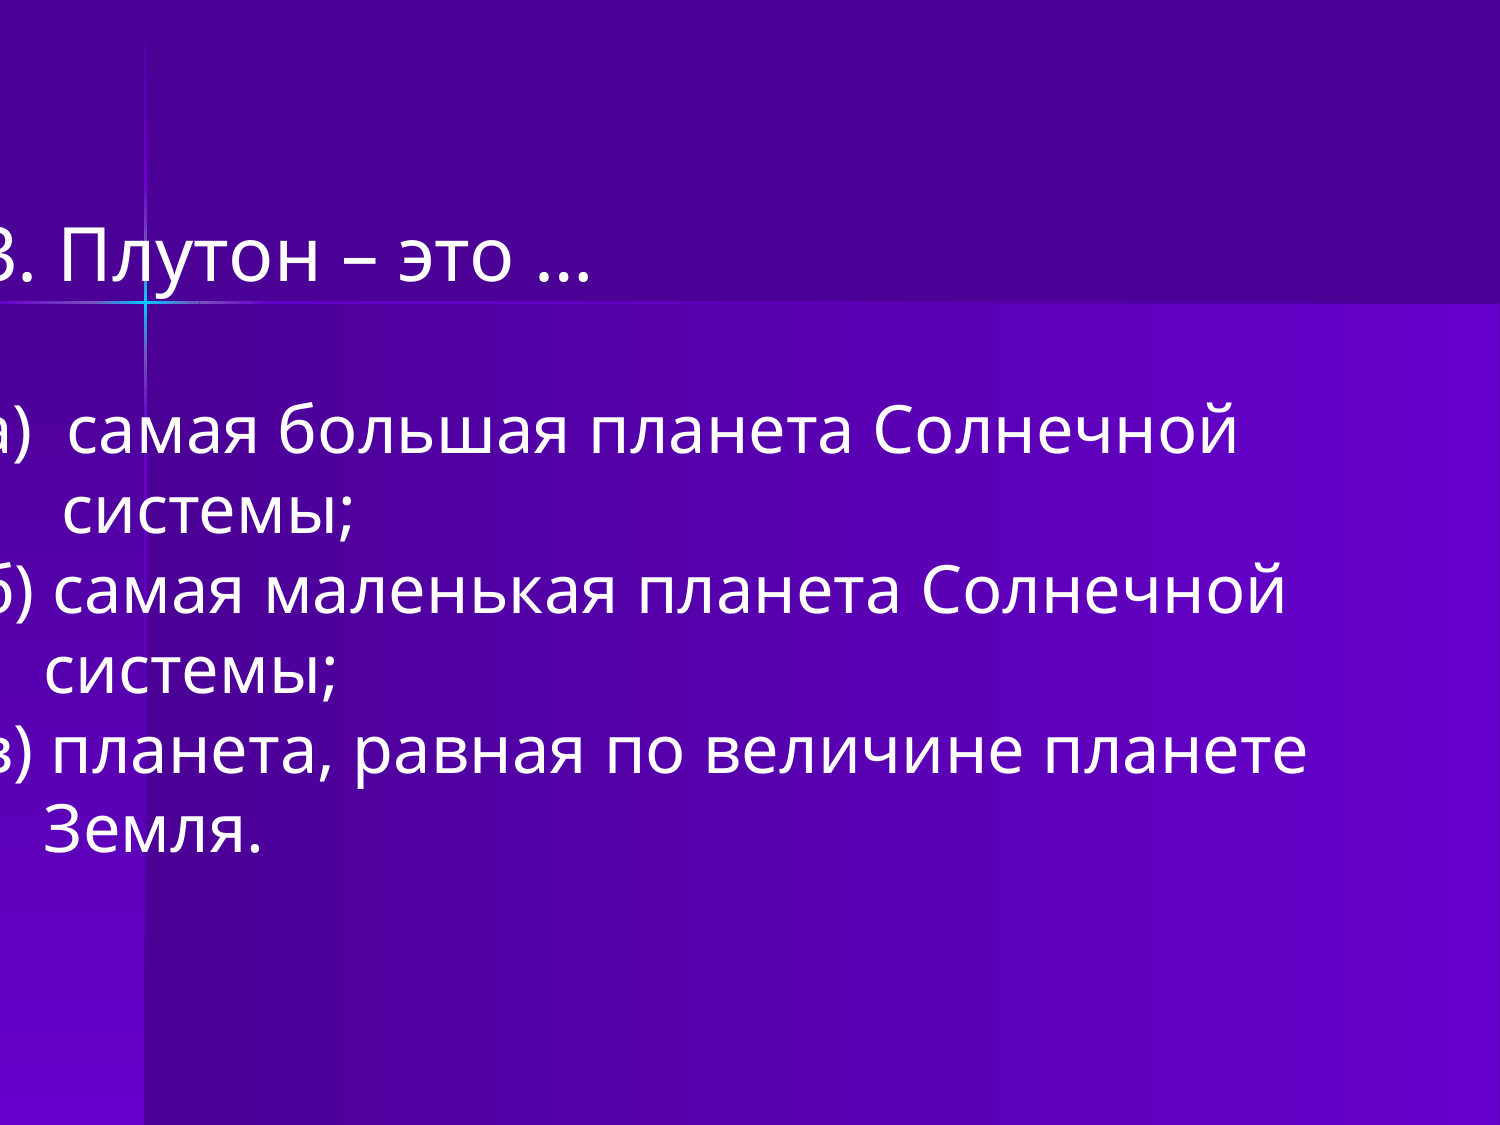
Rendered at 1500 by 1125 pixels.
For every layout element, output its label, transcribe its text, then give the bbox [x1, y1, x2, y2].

text_box 3. Плутон – это … а) самая большая планета Солнечной системы; б) самая маленькая планета Солнечной системы; в) планета, равная по величине планете Земля. [0, 199, 1343, 874]
